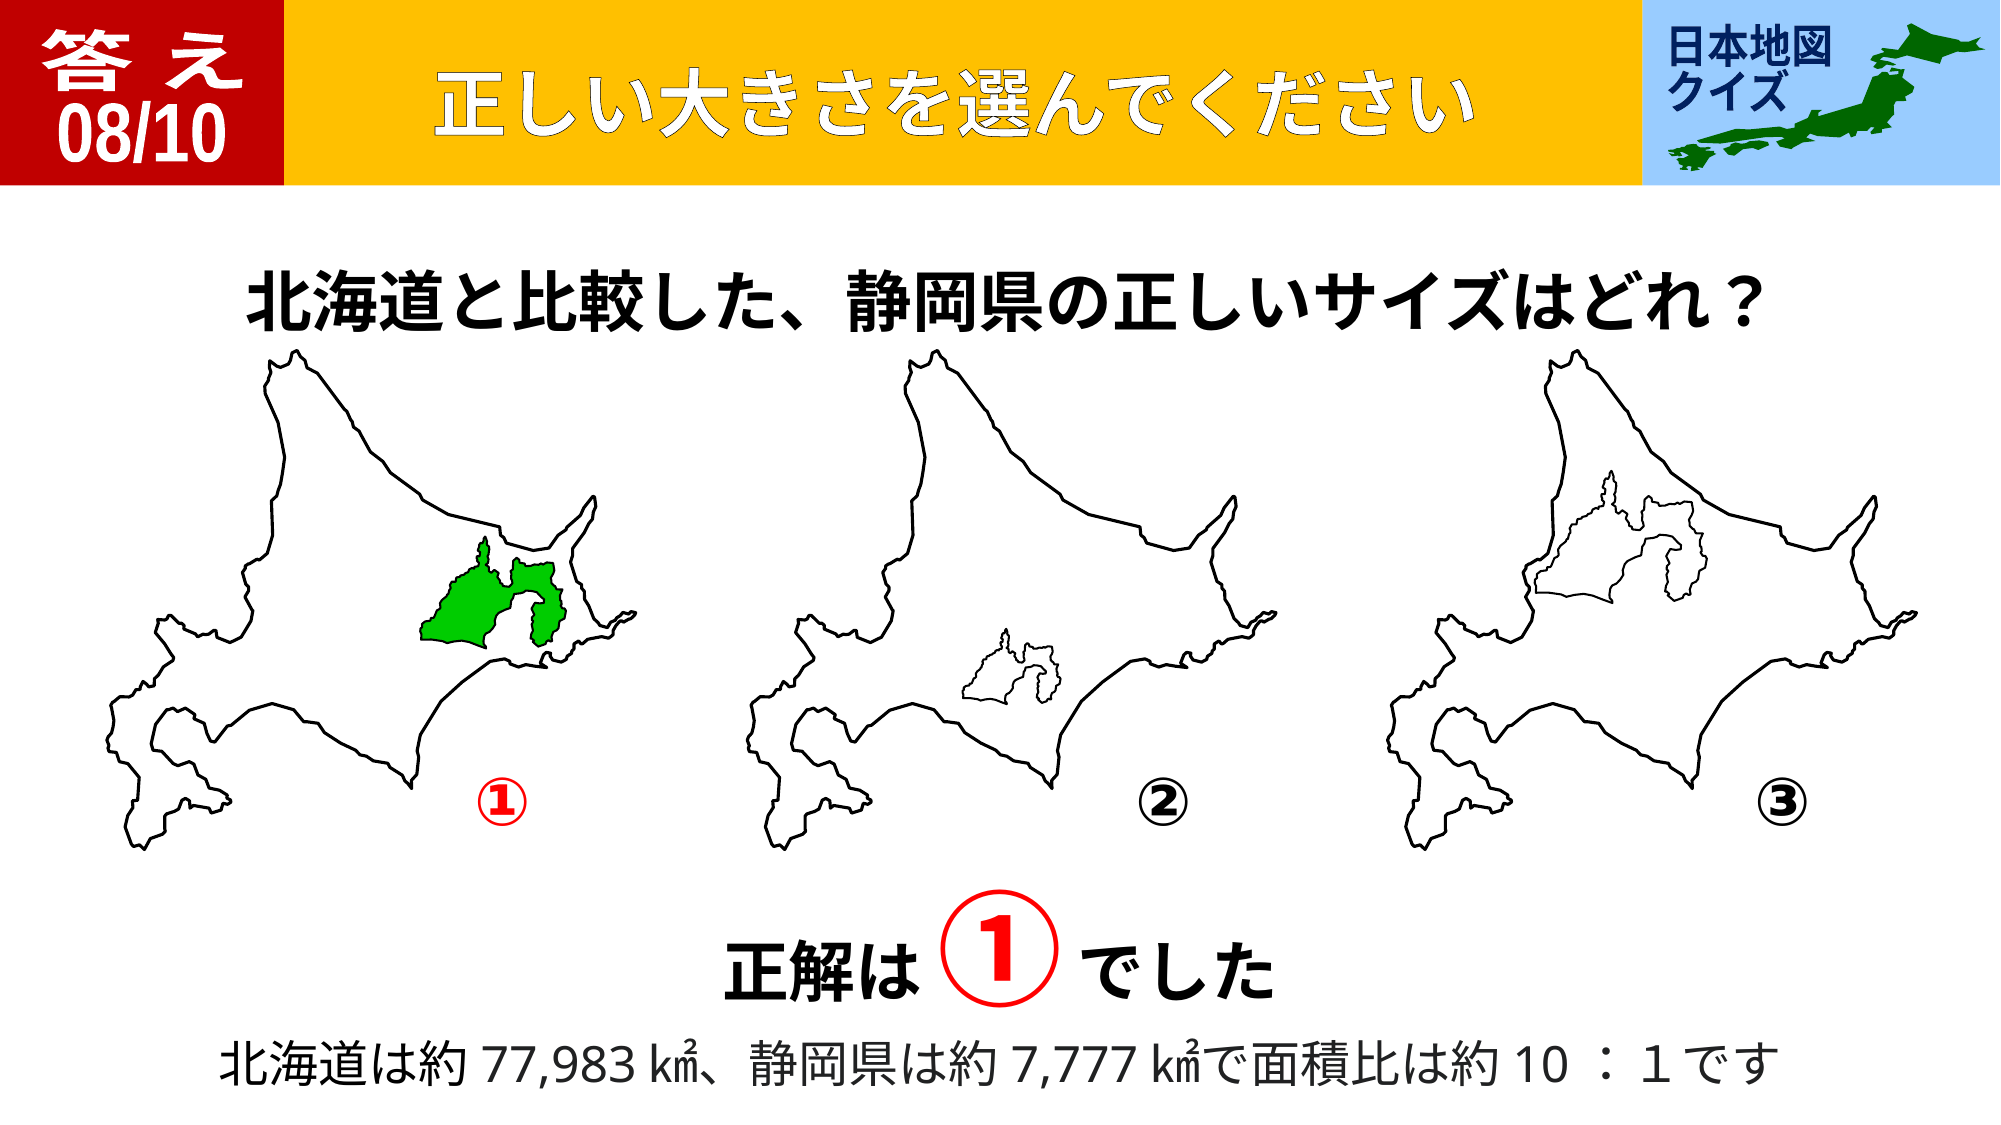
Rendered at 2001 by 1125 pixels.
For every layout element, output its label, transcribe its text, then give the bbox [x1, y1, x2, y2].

text_box [418, 534, 569, 651]
text_box [1532, 468, 1709, 606]
text_box 北海道と比較した、静岡県の正しいサイズはどれ？ [230, 252, 1794, 348]
text_box [745, 348, 1278, 852]
text_box 北海道は約77,983㎢、静岡県は約7,777㎢で面積比は約10：１です [203, 1024, 1796, 1100]
text_box [1385, 348, 1919, 852]
text_box [104, 348, 638, 852]
text_box ① [459, 751, 546, 847]
text_box [960, 626, 1063, 707]
text_box ② [1120, 751, 1208, 847]
text_box ③ [1739, 751, 1826, 847]
text_box 正解は ① でした [707, 864, 1293, 1024]
